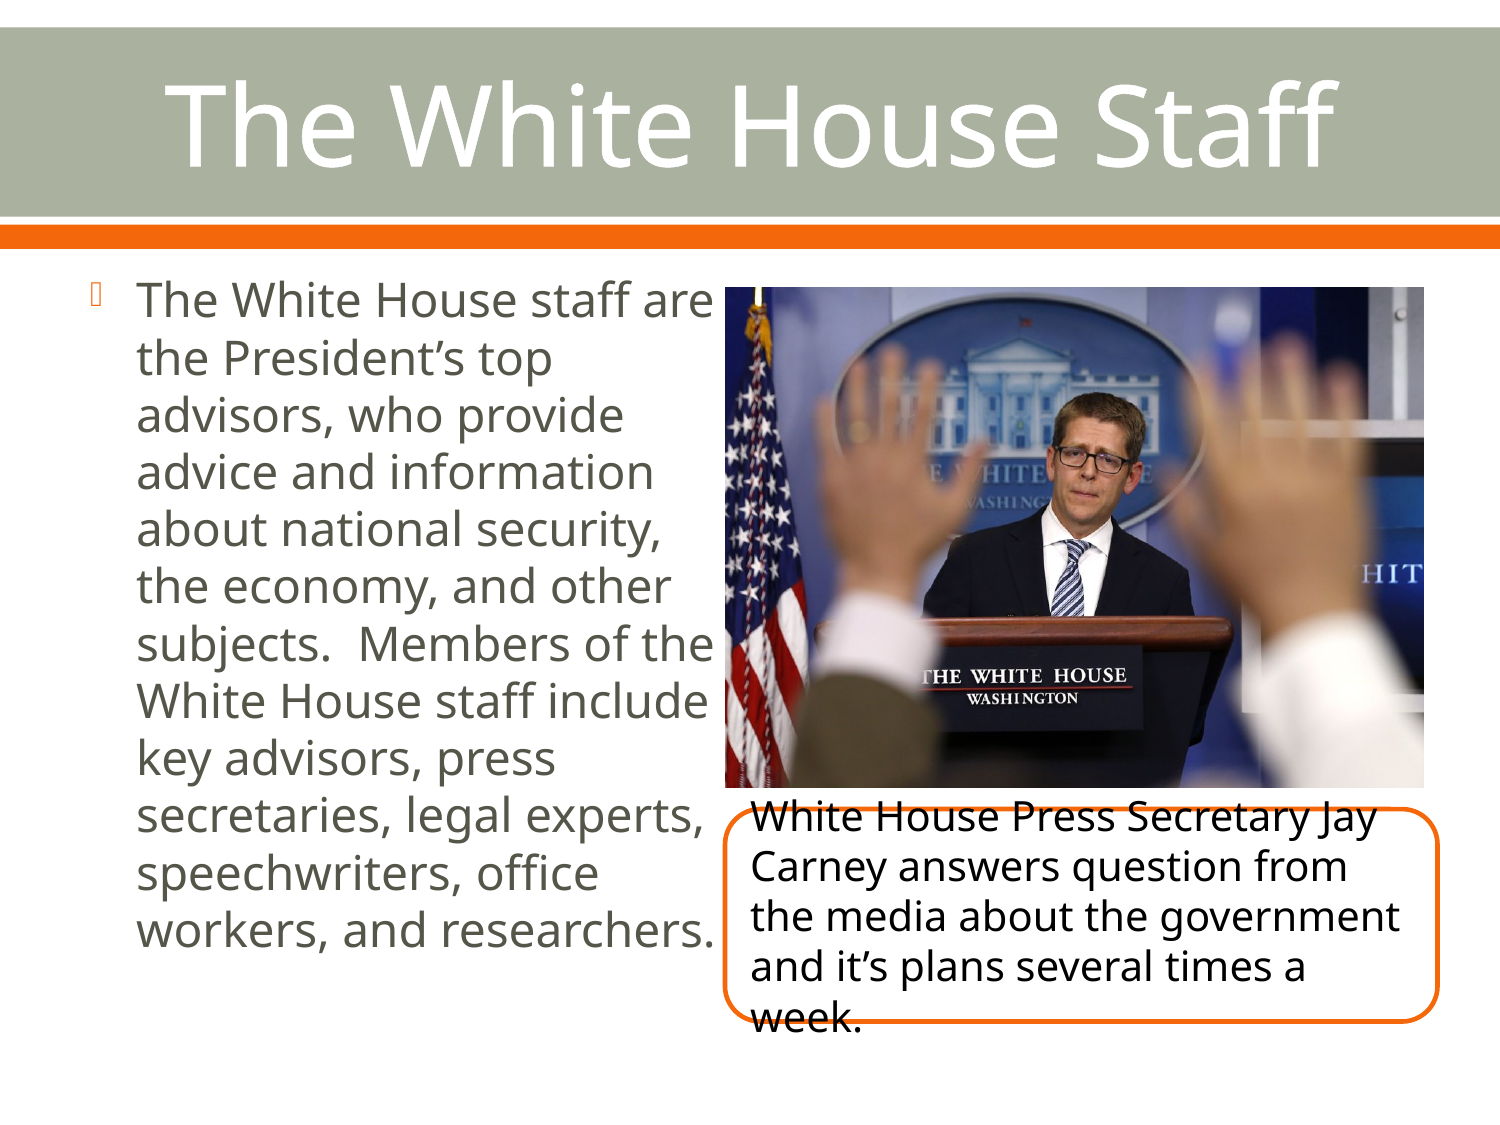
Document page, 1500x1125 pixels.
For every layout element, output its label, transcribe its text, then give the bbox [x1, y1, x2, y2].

text_box White House Press Secretary Jay Carney answers question from the media about the government and it’s plans several times a week. [722, 806, 1440, 1024]
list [724, 287, 1424, 788]
list The White House staff are the President’s top advisors, who provide advice and information about national security, the economy, and other subjects. Members of the White House staff include key advisors, press secretaries, legal experts, speechwriters, office workers, and researchers. [75, 262, 738, 1005]
title The White House Staff [75, 29, 1425, 213]
